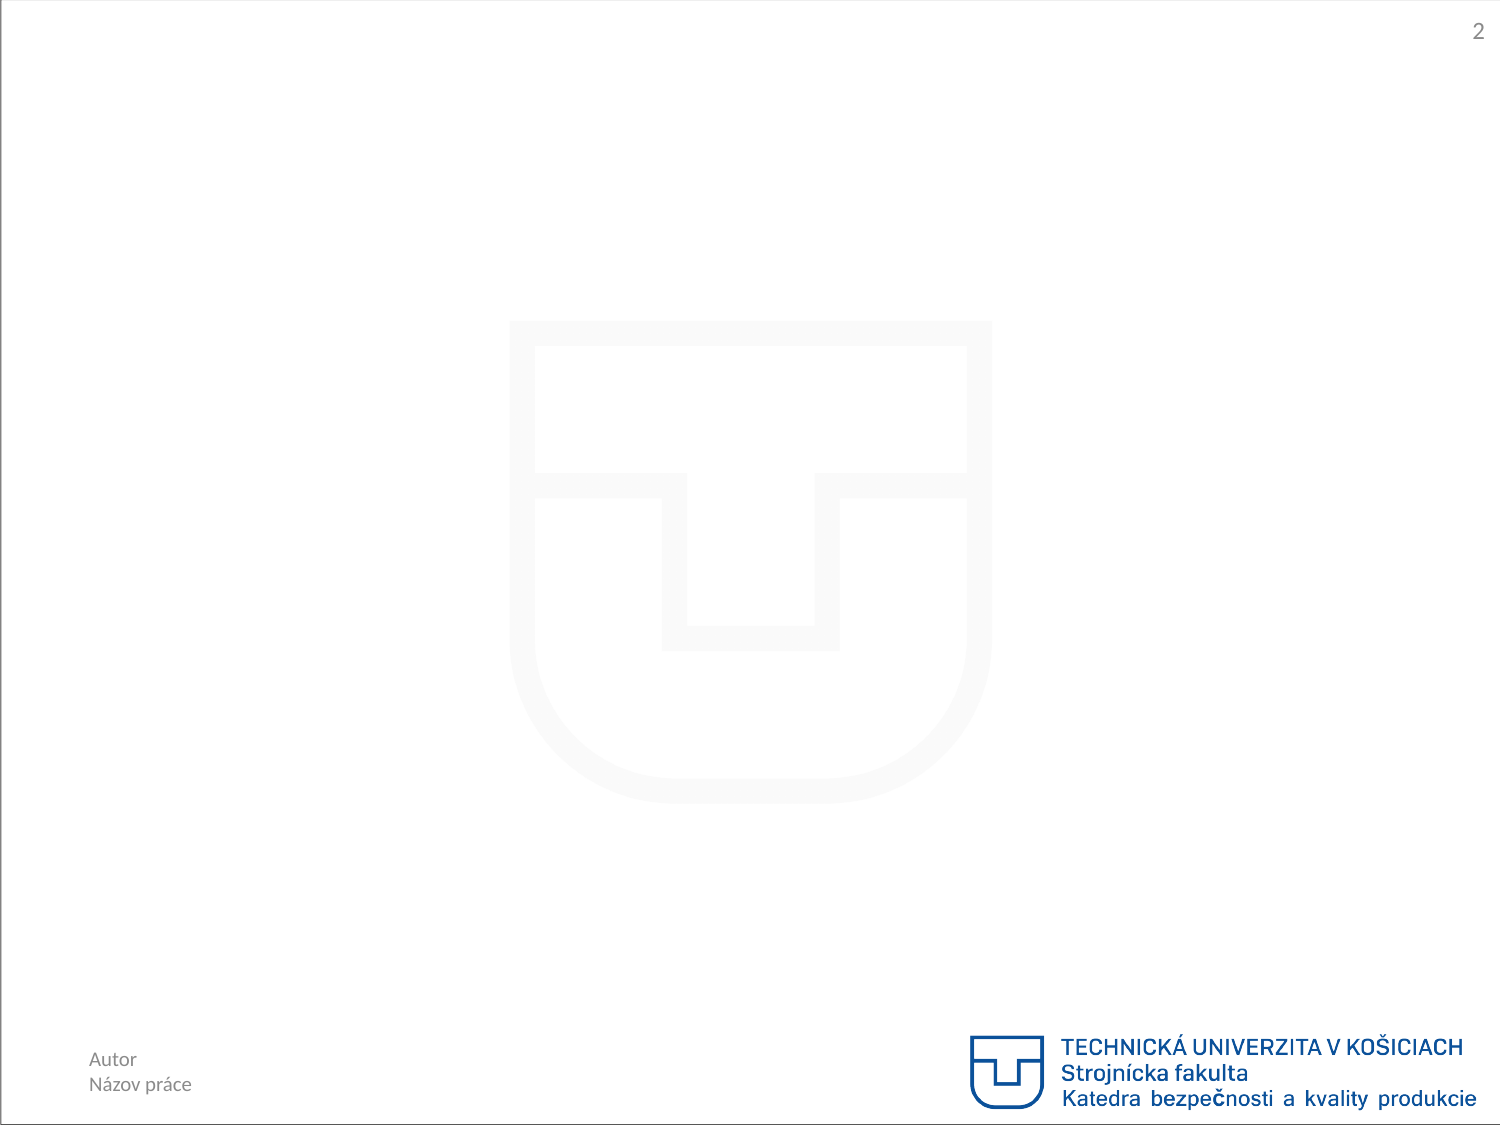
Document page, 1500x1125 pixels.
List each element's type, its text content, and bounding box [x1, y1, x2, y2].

footer Autor Názov práce [74, 1035, 963, 1106]
picture [0, 0, 1500, 1125]
slide_number 2 [1435, 0, 1500, 60]
